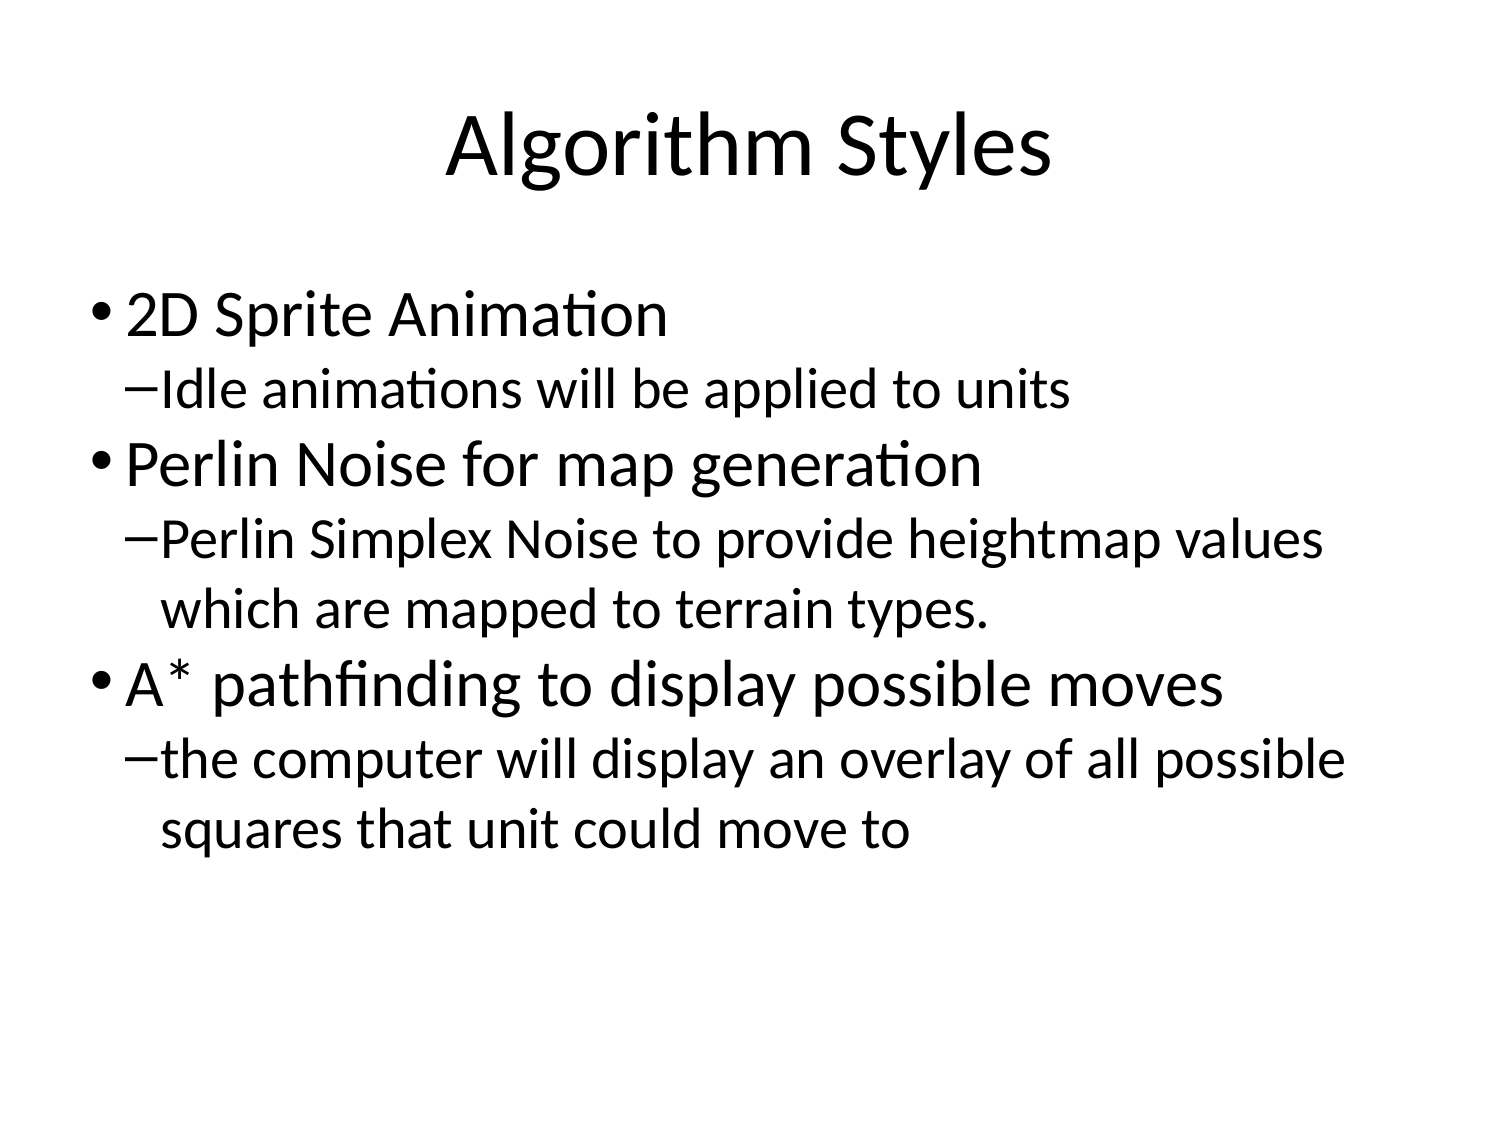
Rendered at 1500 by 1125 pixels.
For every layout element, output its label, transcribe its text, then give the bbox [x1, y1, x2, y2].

text_box 2D Sprite Animation Idle animations will be applied to units Perlin Noise for map generation Perlin Simplex Noise to provide heightmap values which are mapped to terrain types. A* pathfinding to display possible moves the computer will display an overlay of all possible squares that unit could move to [75, 262, 1425, 1005]
text_box Algorithm Styles [75, 45, 1425, 233]
